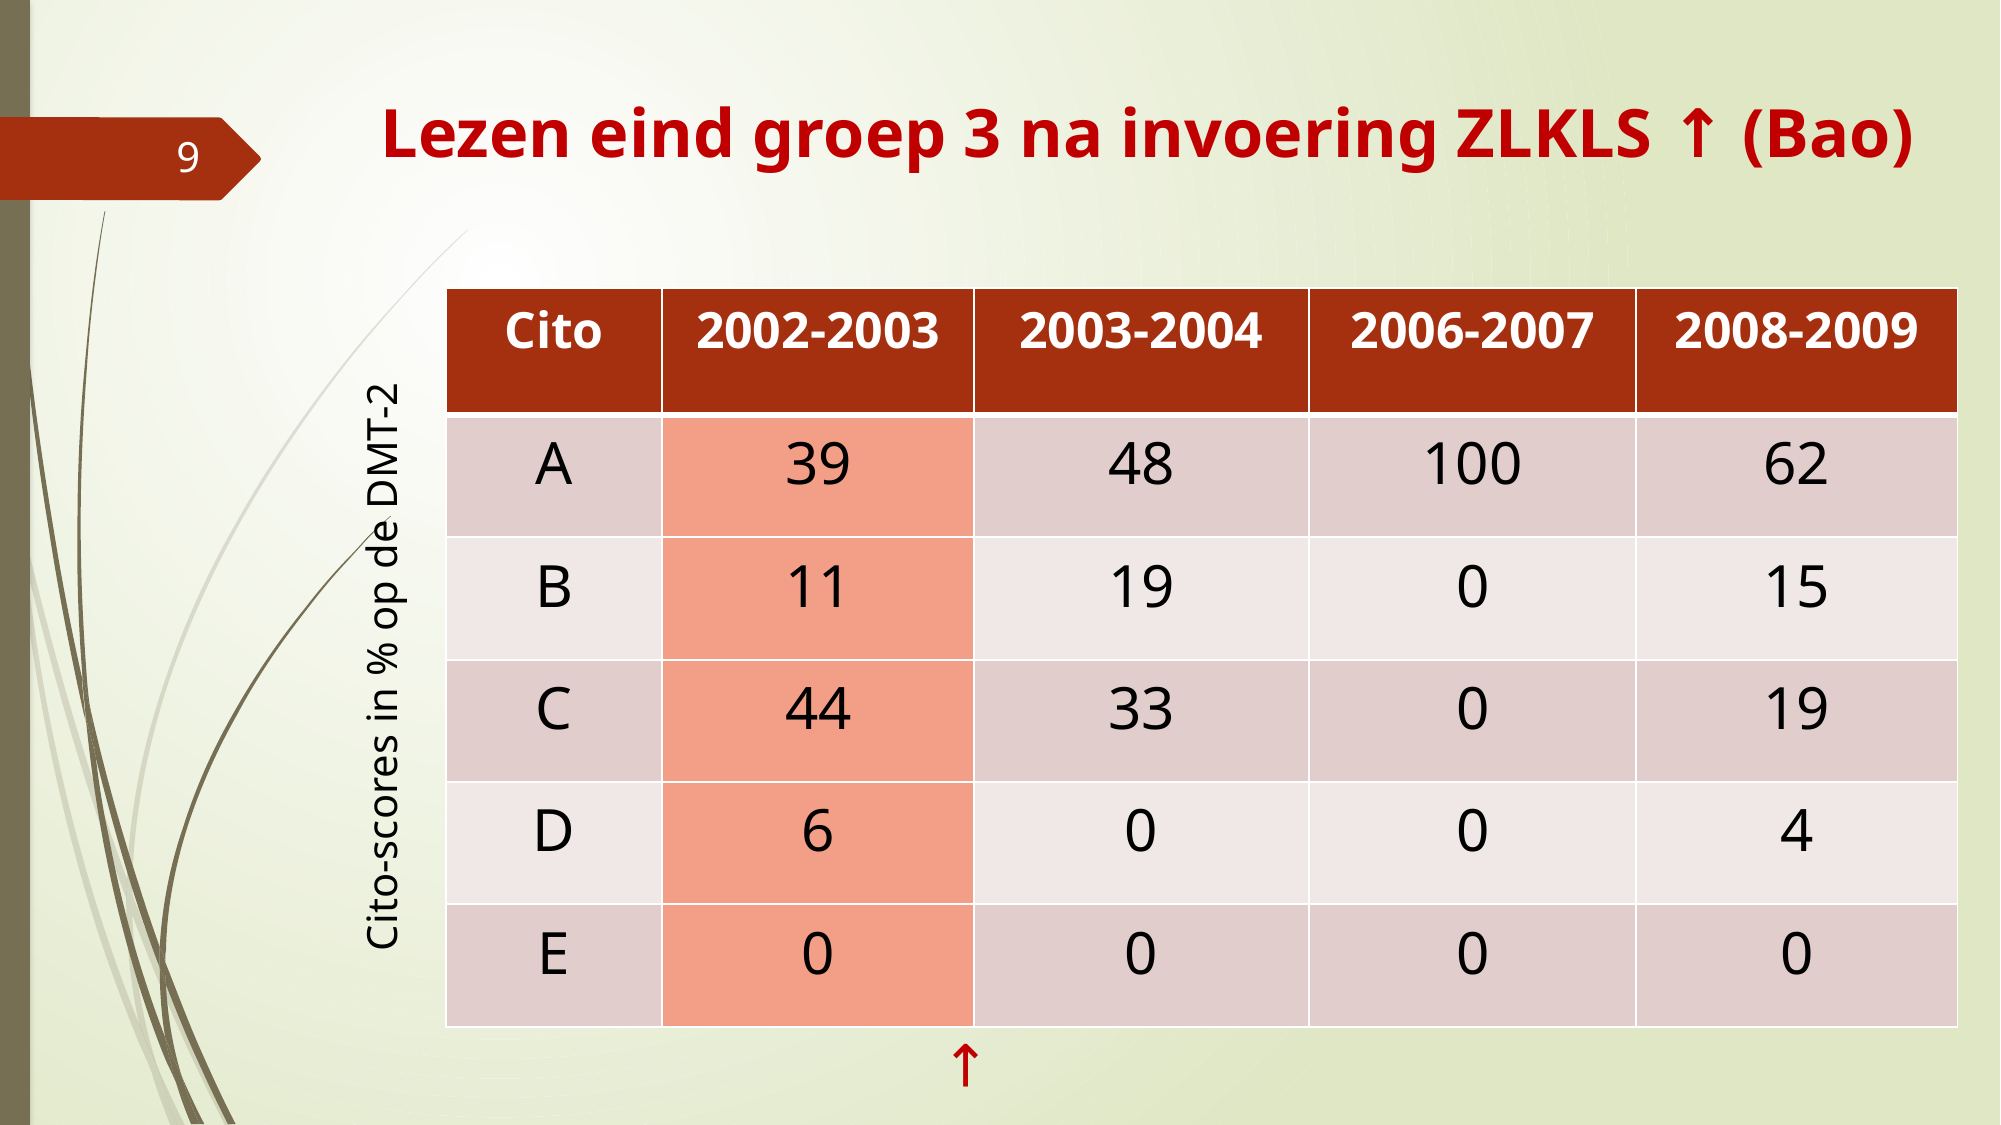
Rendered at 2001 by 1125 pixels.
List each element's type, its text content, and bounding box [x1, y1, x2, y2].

table_cell D [447, 783, 661, 903]
table_cell 19 [1637, 661, 1957, 781]
table_cell E [447, 905, 661, 1026]
table_header Cito [447, 289, 661, 412]
table_cell 0 [1310, 538, 1635, 659]
table_cell 44 [663, 661, 973, 781]
table_cell 0 [1310, 905, 1635, 1026]
table_cell 4 [1637, 783, 1957, 903]
table_cell A [447, 418, 661, 536]
table_cell 11 [663, 538, 973, 659]
table_cell 19 [975, 538, 1308, 659]
text_box ↓ [927, 1025, 1006, 1110]
table_cell 0 [975, 905, 1308, 1026]
table_cell 0 [975, 783, 1308, 903]
table_cell 48 [975, 418, 1308, 536]
slide_number 9 [87, 129, 216, 190]
table_cell C [447, 661, 661, 781]
table_cell 0 [1310, 783, 1635, 903]
table_header 2006-2007 [1310, 289, 1635, 412]
table_cell 39 [663, 418, 973, 536]
text_box Cito-scores in % op de DMT-2 [347, 344, 413, 966]
table_cell 0 [1637, 905, 1957, 1026]
table_cell 0 [1310, 661, 1635, 781]
table_cell 0 [663, 905, 973, 1026]
table_cell 100 [1310, 418, 1635, 536]
table_cell 33 [975, 661, 1308, 781]
title Lezen eind groep 3 na invoering ZLKLS ↑ (Bao) [365, 83, 1976, 205]
table_cell 15 [1637, 538, 1957, 659]
table_header 2003-2004 [975, 289, 1308, 412]
table_header 2008-2009 [1637, 289, 1957, 412]
table_header 2002-2003 [663, 289, 973, 412]
table_cell 62 [1637, 418, 1957, 536]
table_cell 6 [663, 783, 973, 903]
table_cell B [447, 538, 661, 659]
